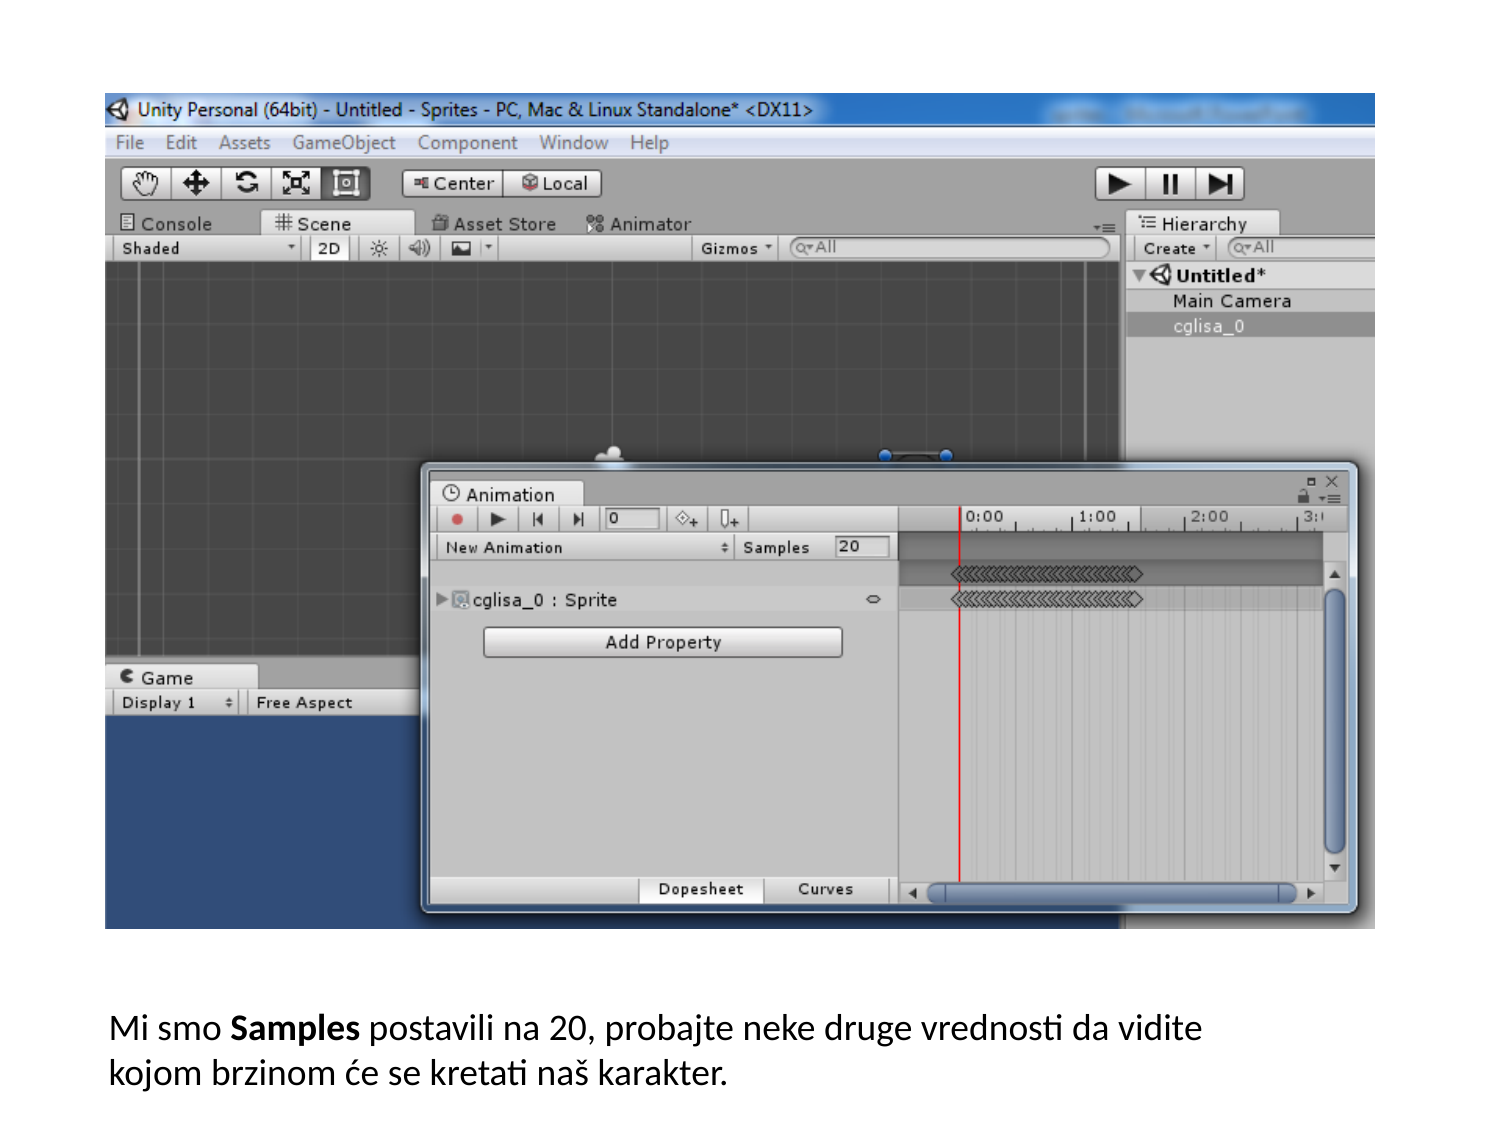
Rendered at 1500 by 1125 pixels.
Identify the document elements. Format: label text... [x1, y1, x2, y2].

text_box Mi smo Samples postavili na 20, probajte neke druge vrednosti da vidite kojom brzinom će se kretati naš karakter. [93, 996, 1289, 1101]
picture [105, 93, 1375, 929]
